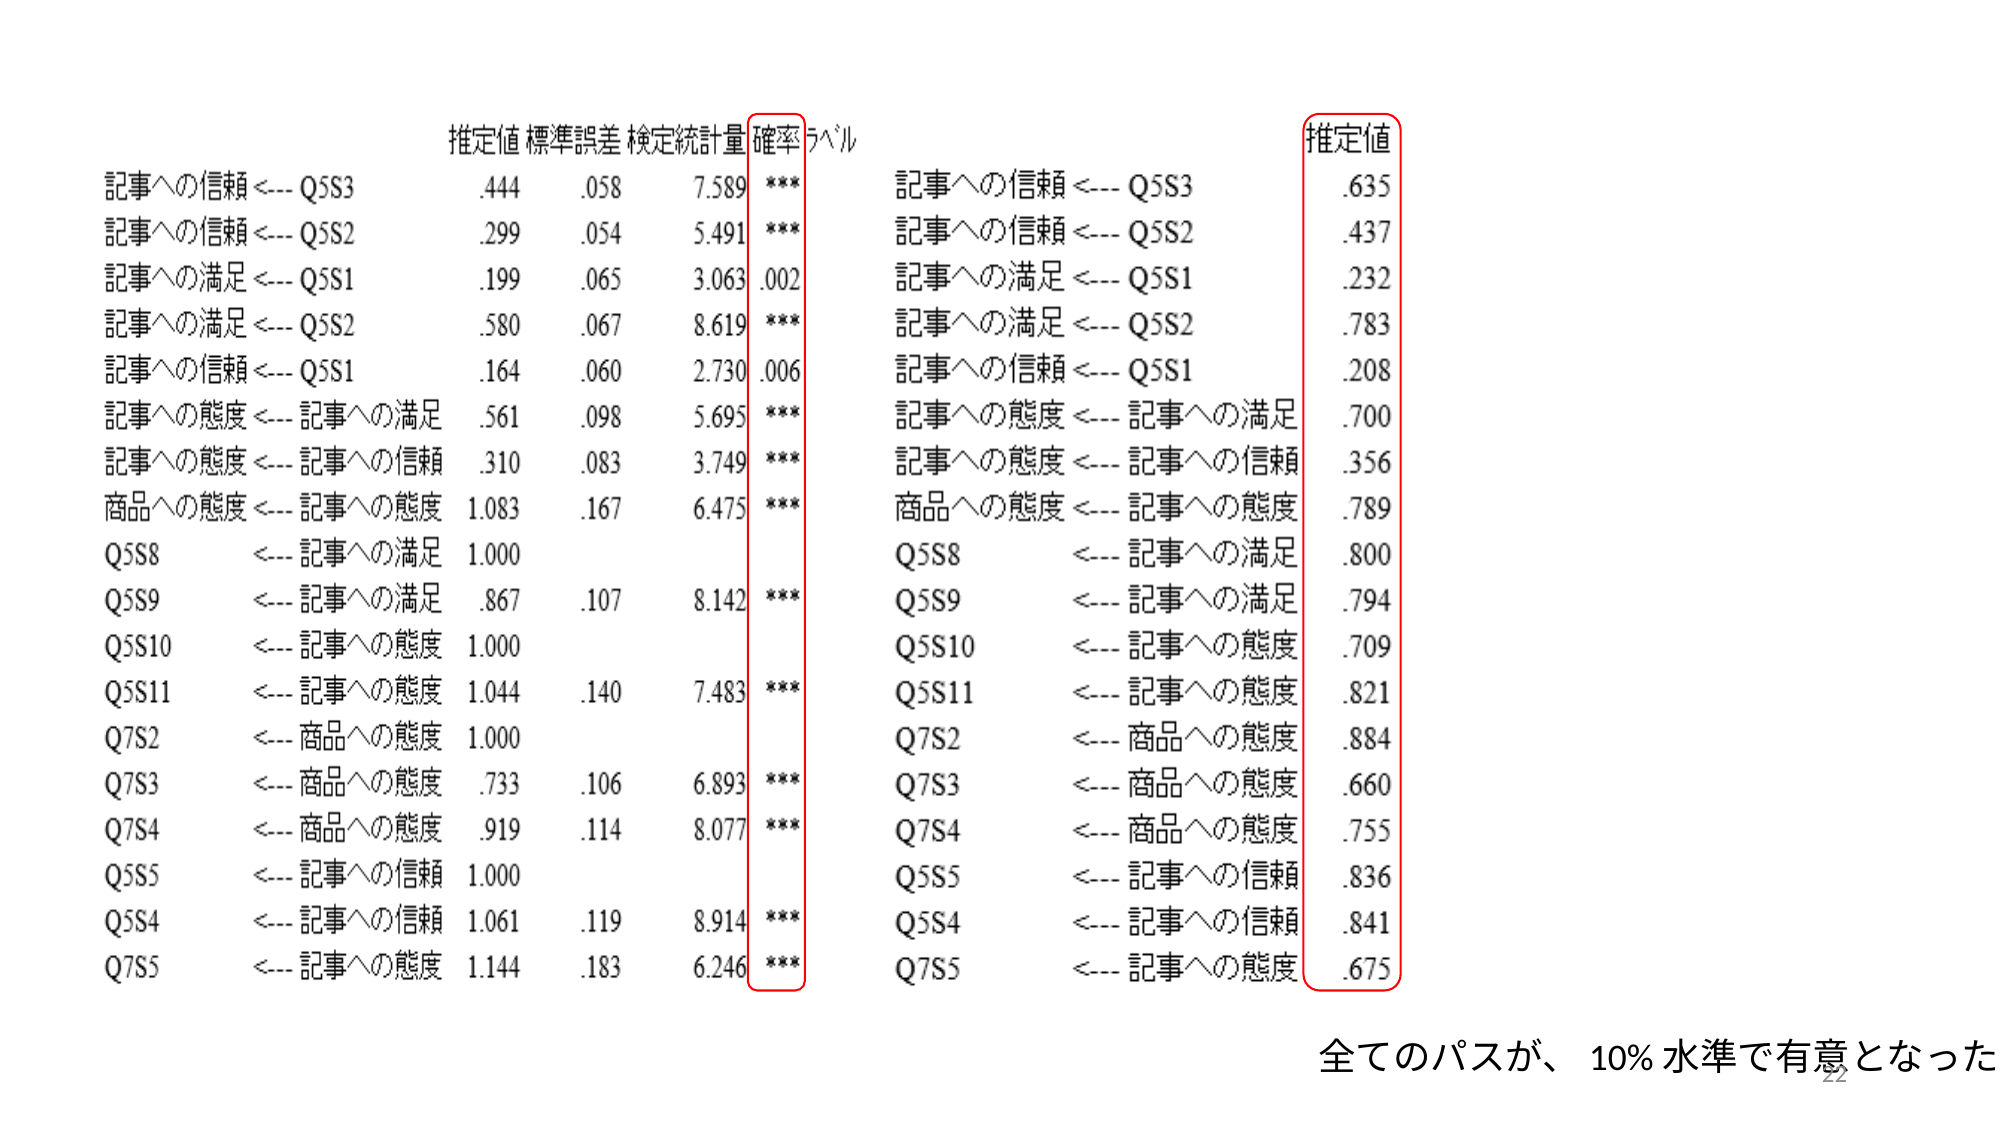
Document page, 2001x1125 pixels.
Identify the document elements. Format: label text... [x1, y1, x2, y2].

slide_number 22 [1412, 1042, 1863, 1103]
picture [87, 92, 1424, 1006]
text_box 全てのパスが、10%水準で有意となった。 [1303, 1025, 2000, 1086]
